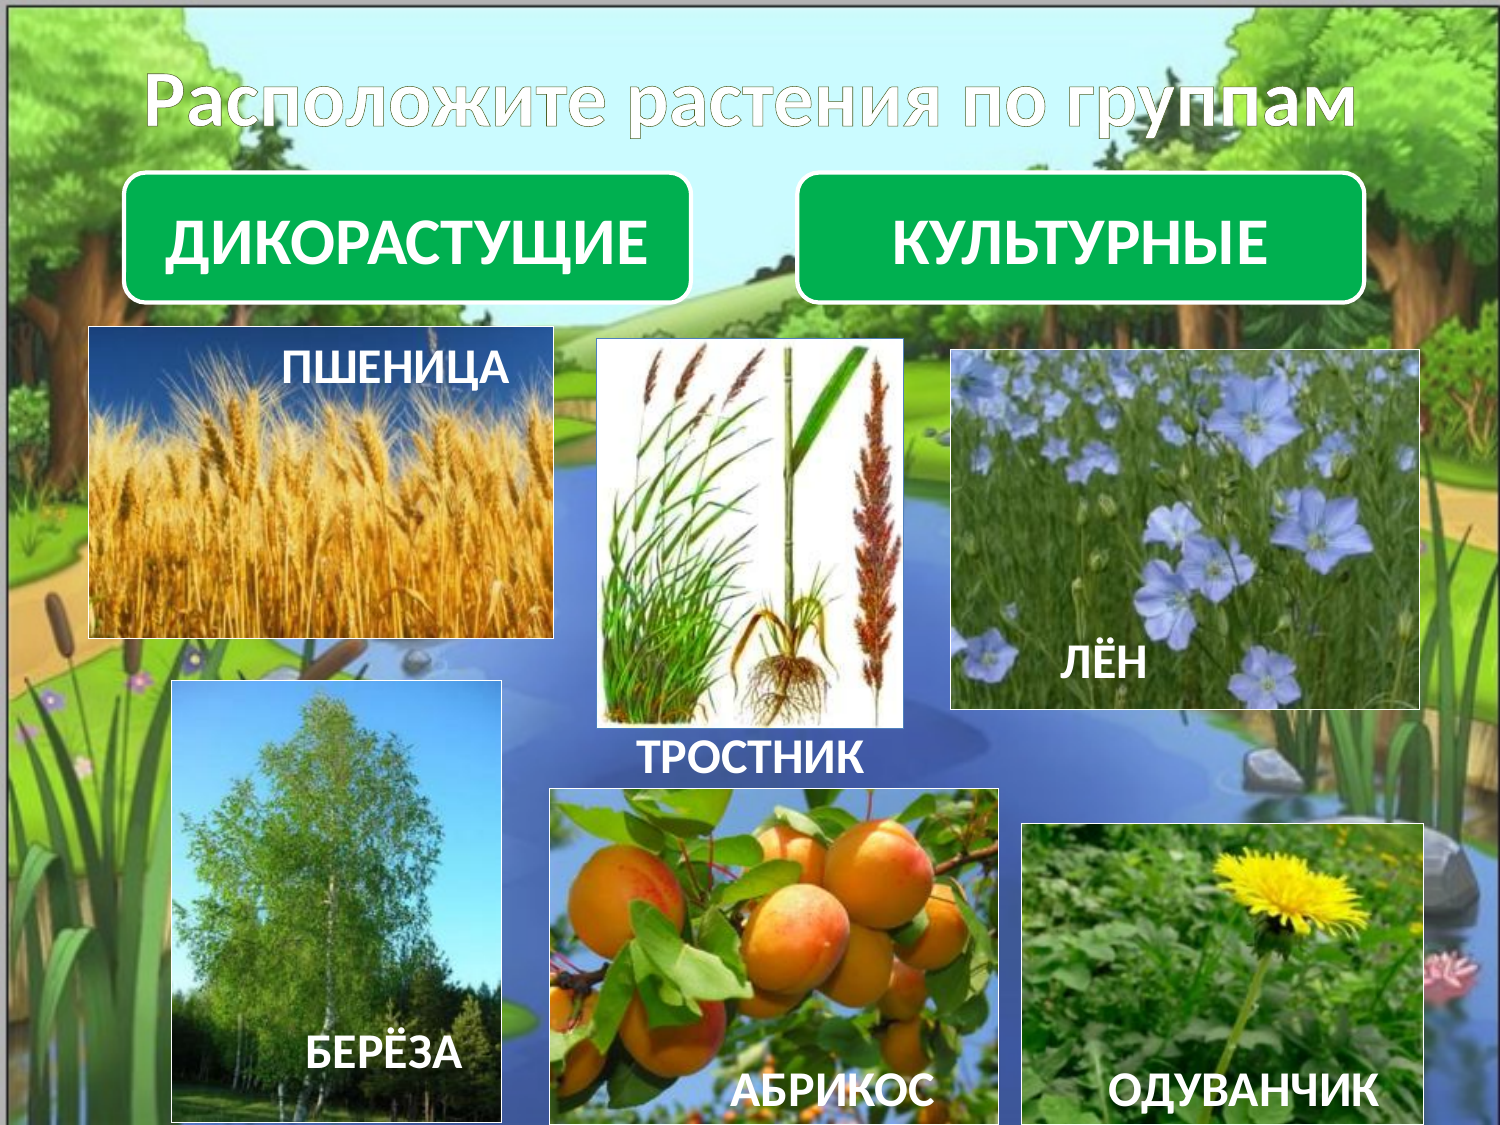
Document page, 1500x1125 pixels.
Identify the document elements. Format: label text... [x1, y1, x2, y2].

picture [596, 337, 904, 729]
picture [950, 349, 1420, 710]
text_box ДИКОРАСТУЩИЕ [121, 170, 694, 305]
title Расположите растения по группам [76, 0, 1427, 188]
picture [170, 680, 503, 1123]
picture [548, 788, 999, 1125]
text_box ТРОСТНИК [621, 738, 880, 786]
picture [88, 325, 554, 639]
picture [1021, 823, 1424, 1125]
text_box КУЛЬТУРНЫЕ [795, 170, 1367, 305]
